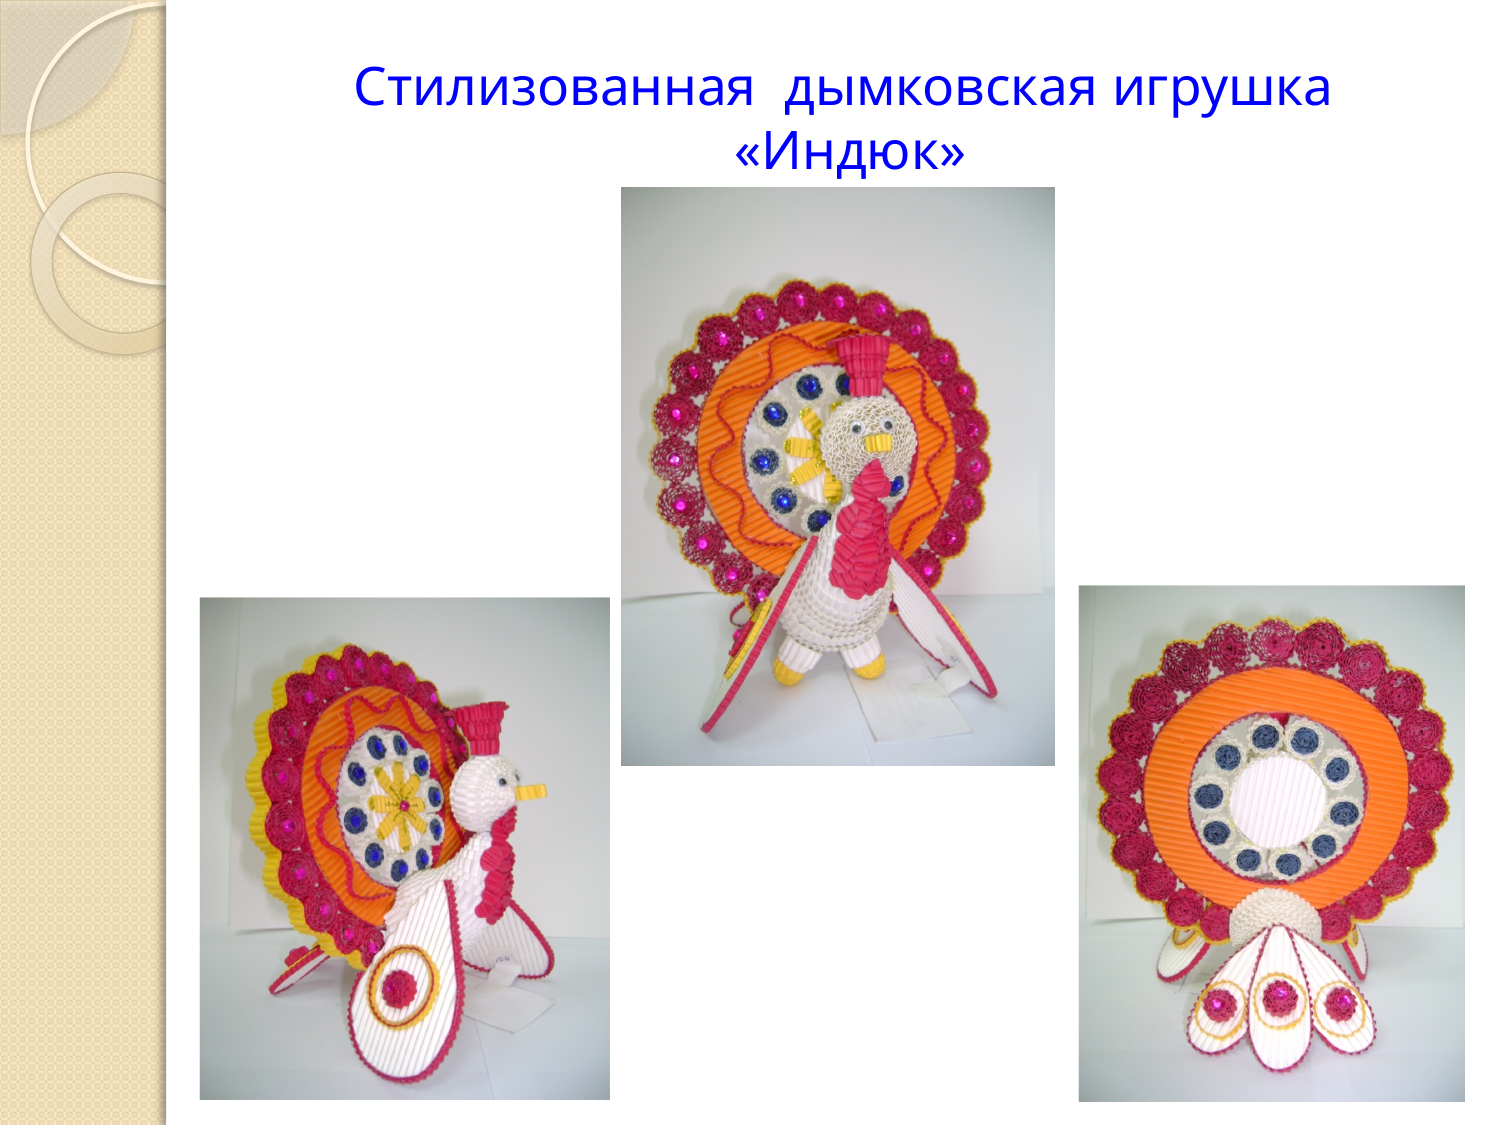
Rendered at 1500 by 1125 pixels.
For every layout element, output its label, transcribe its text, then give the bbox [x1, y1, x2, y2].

title Стилизованная дымковская игрушка «Индюк» [235, 45, 1466, 188]
picture [152, 187, 1500, 1101]
